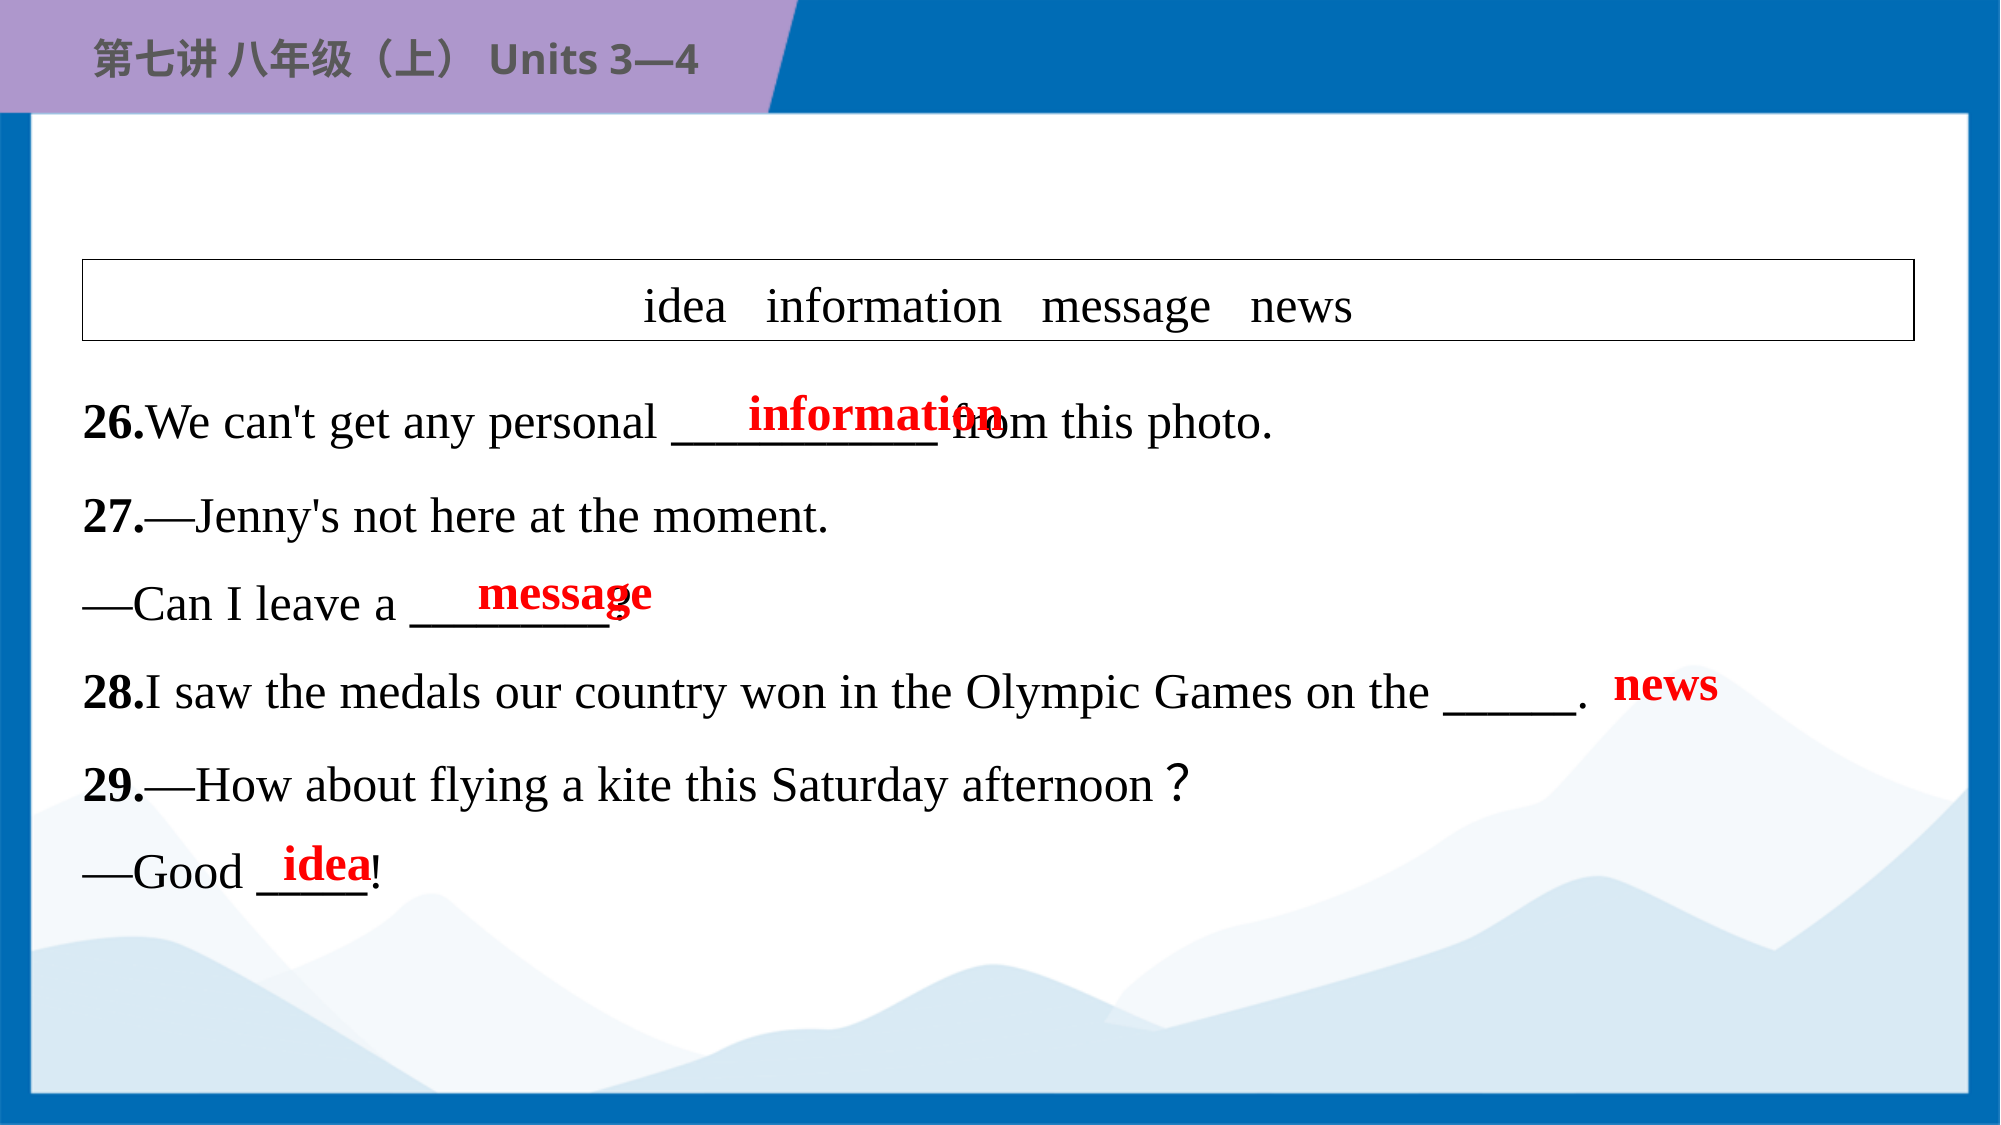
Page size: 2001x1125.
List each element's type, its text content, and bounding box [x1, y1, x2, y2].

text_box message [459, 532, 671, 611]
picture [0, 0, 2000, 1125]
text_box idea [265, 803, 391, 882]
text_box information [730, 353, 1023, 432]
text_box 29.—How about flying a kite this Saturday afternoon？ —Good _____! [82, 719, 1917, 890]
table_header idea information message news [83, 260, 1913, 340]
text_box 27.—Jenny's not here at the moment. —Can I leave a _________? [82, 451, 1917, 621]
text_box 26.We can't get any personal ____________ from this photo. [82, 361, 1917, 440]
text_box news [1595, 622, 1737, 702]
text_box 28.I saw the medals our country won in the Olympic Games on the ______. [82, 630, 1917, 709]
